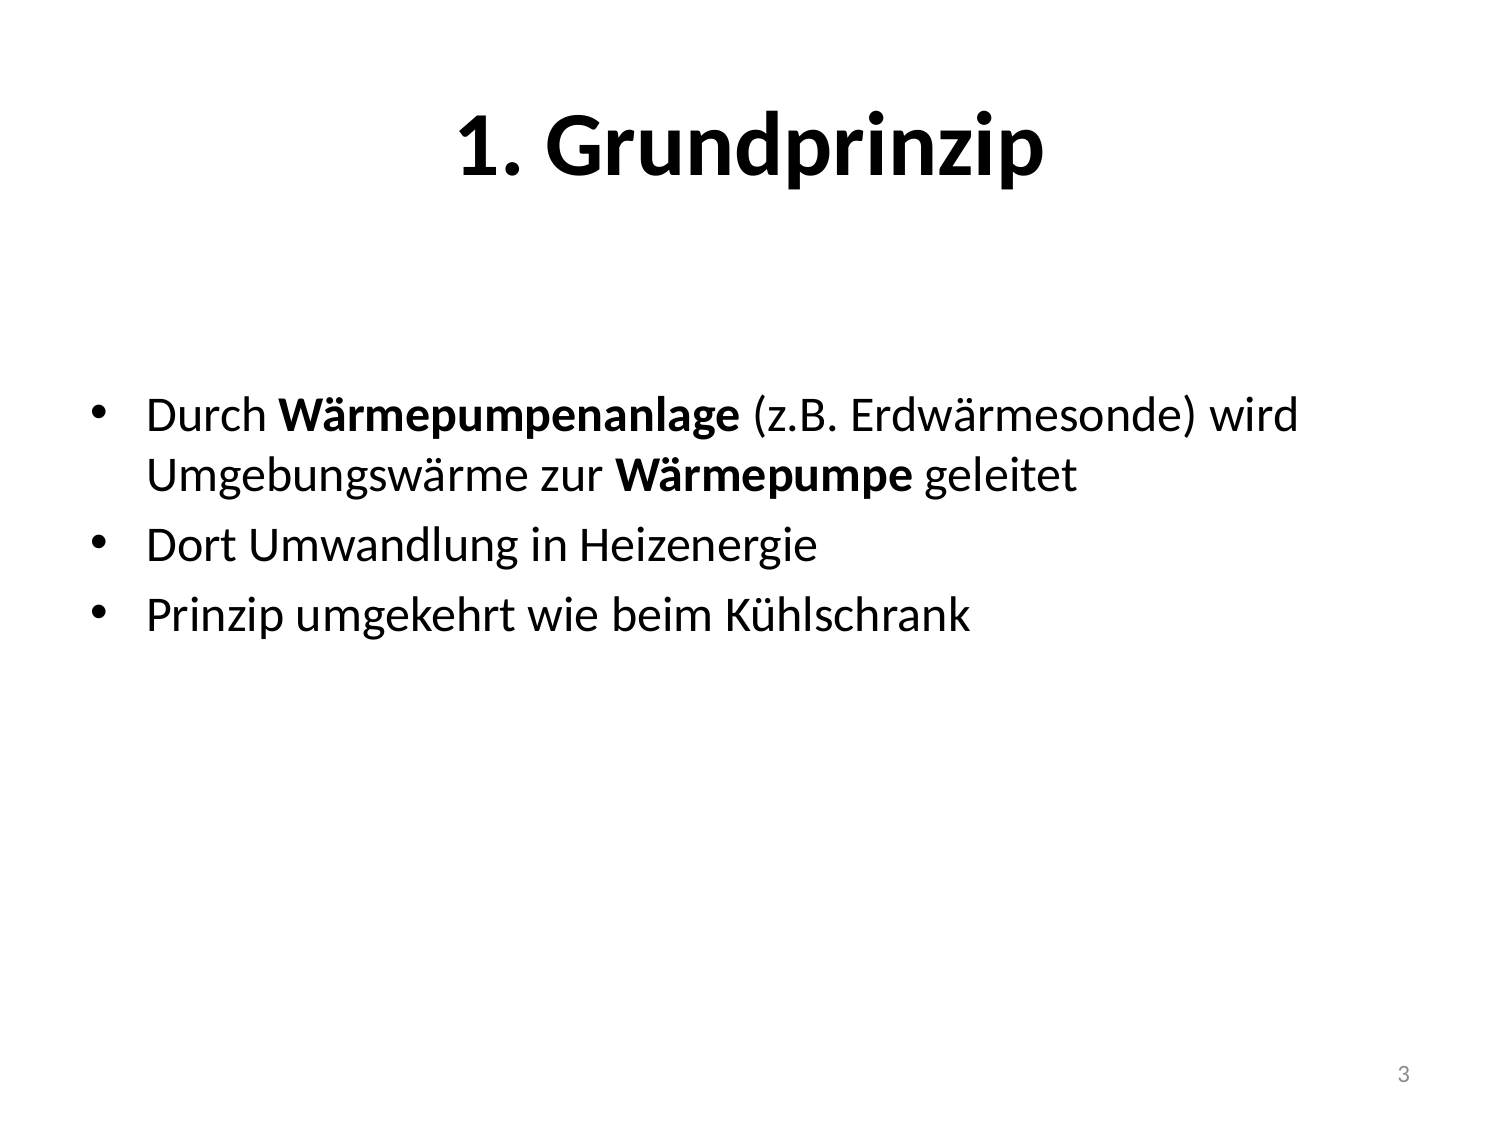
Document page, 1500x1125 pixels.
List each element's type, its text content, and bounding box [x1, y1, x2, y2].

list Durch Wärmepumpenanlage (z.B. Erdwärmesonde) wird Umgebungswärme zur Wärmepumpe geleitet Dort Umwandlung in Heizenergie Prinzip umgekehrt wie beim Kühlschrank [75, 373, 1436, 925]
title 1. Grundprinzip [75, 45, 1425, 233]
slide_number 3 [1074, 1042, 1425, 1103]
